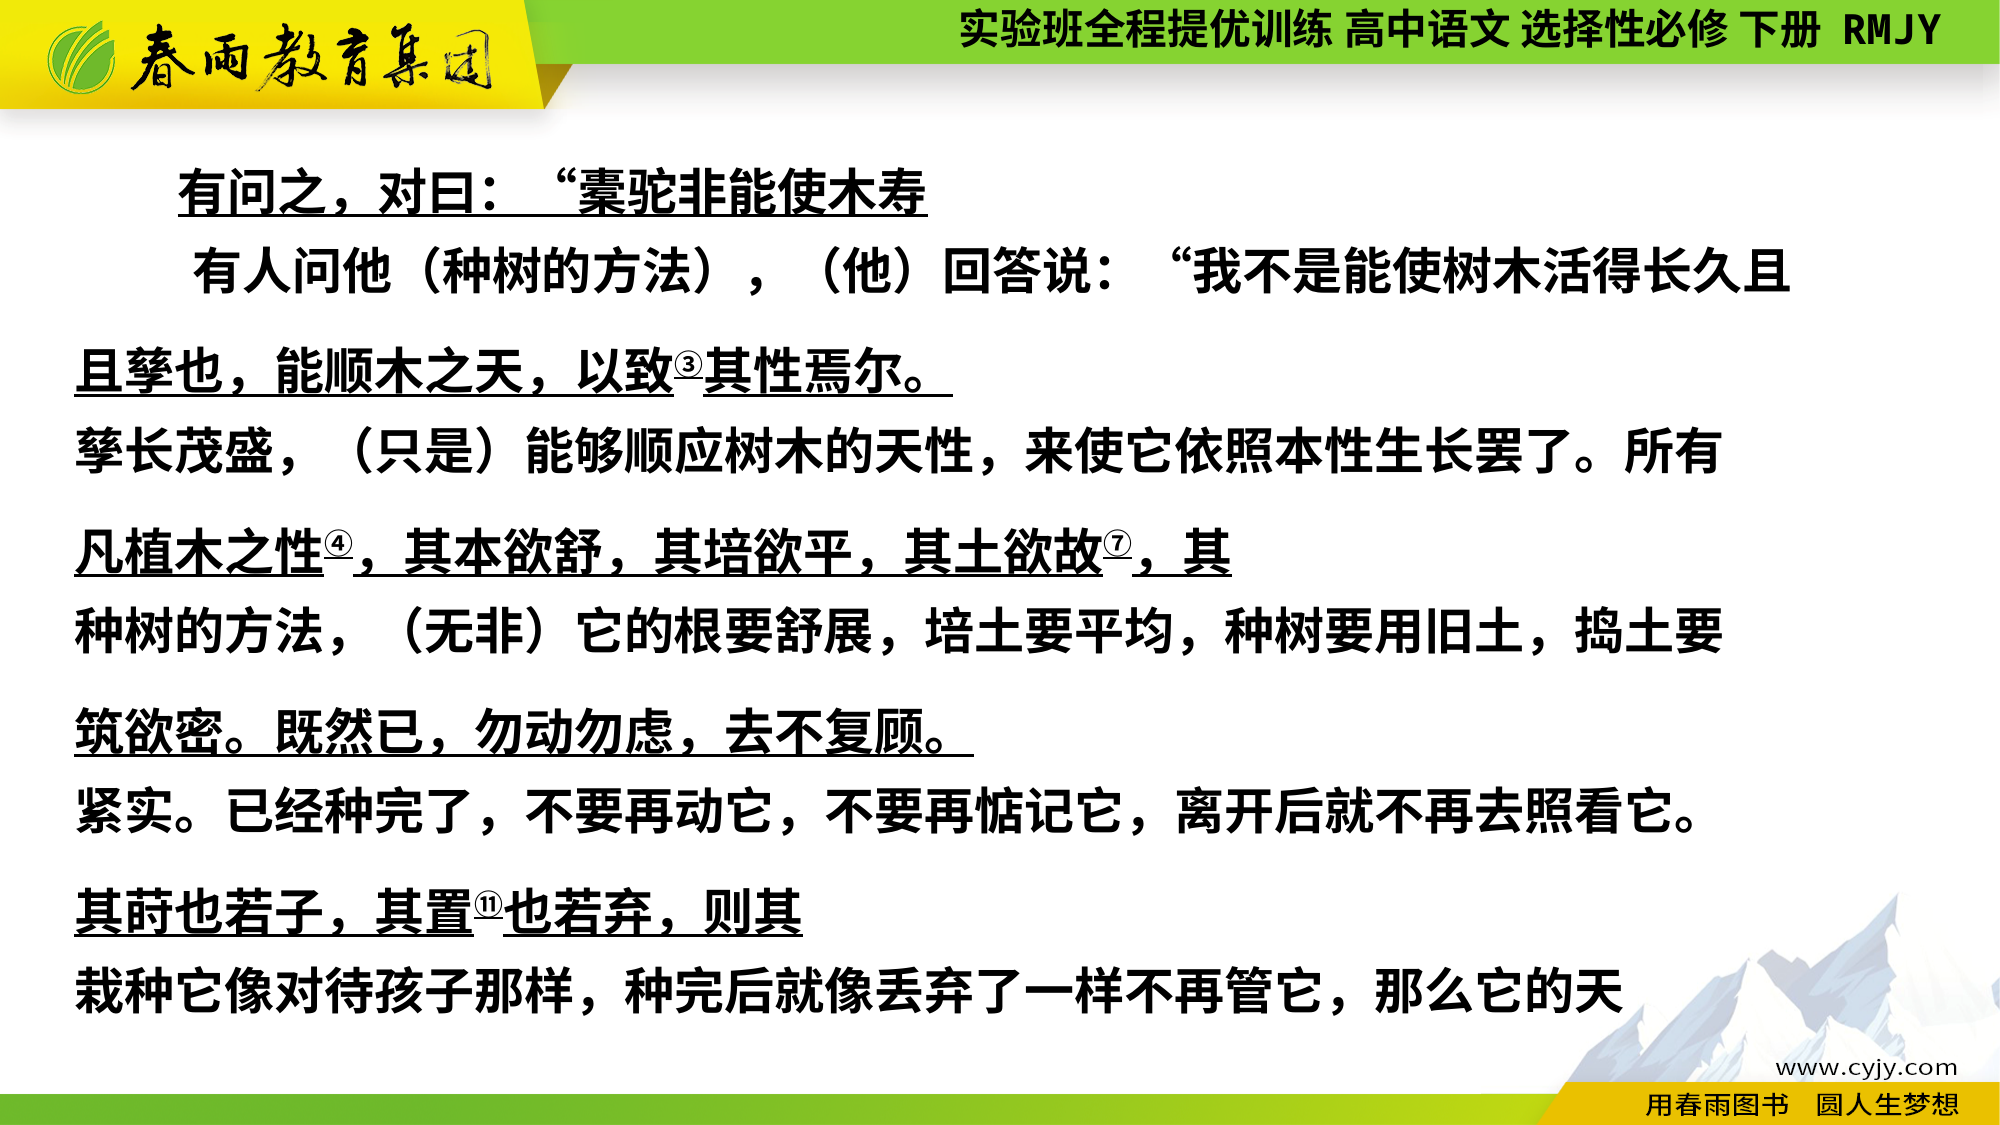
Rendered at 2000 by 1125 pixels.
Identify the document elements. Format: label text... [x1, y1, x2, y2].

picture [0, 0, 2000, 1125]
text_box 有人问他（种树的方法），（他）回答说：“我不是能使树木活得长久且 孳长茂盛，（只是）能够顺应树木的天性，来使它依照本性生长罢了。所有 种树的方法，（无非）它的根要舒展，培土要平均，种树要用旧土，捣土要 紧实。已经种完了，不要再动它，不要再惦记它，离开后就不再去照看它。 栽种它像对待孩子那样，种完后就像丢弃了一样不再管它，那么它的天 [59, 201, 1944, 1027]
